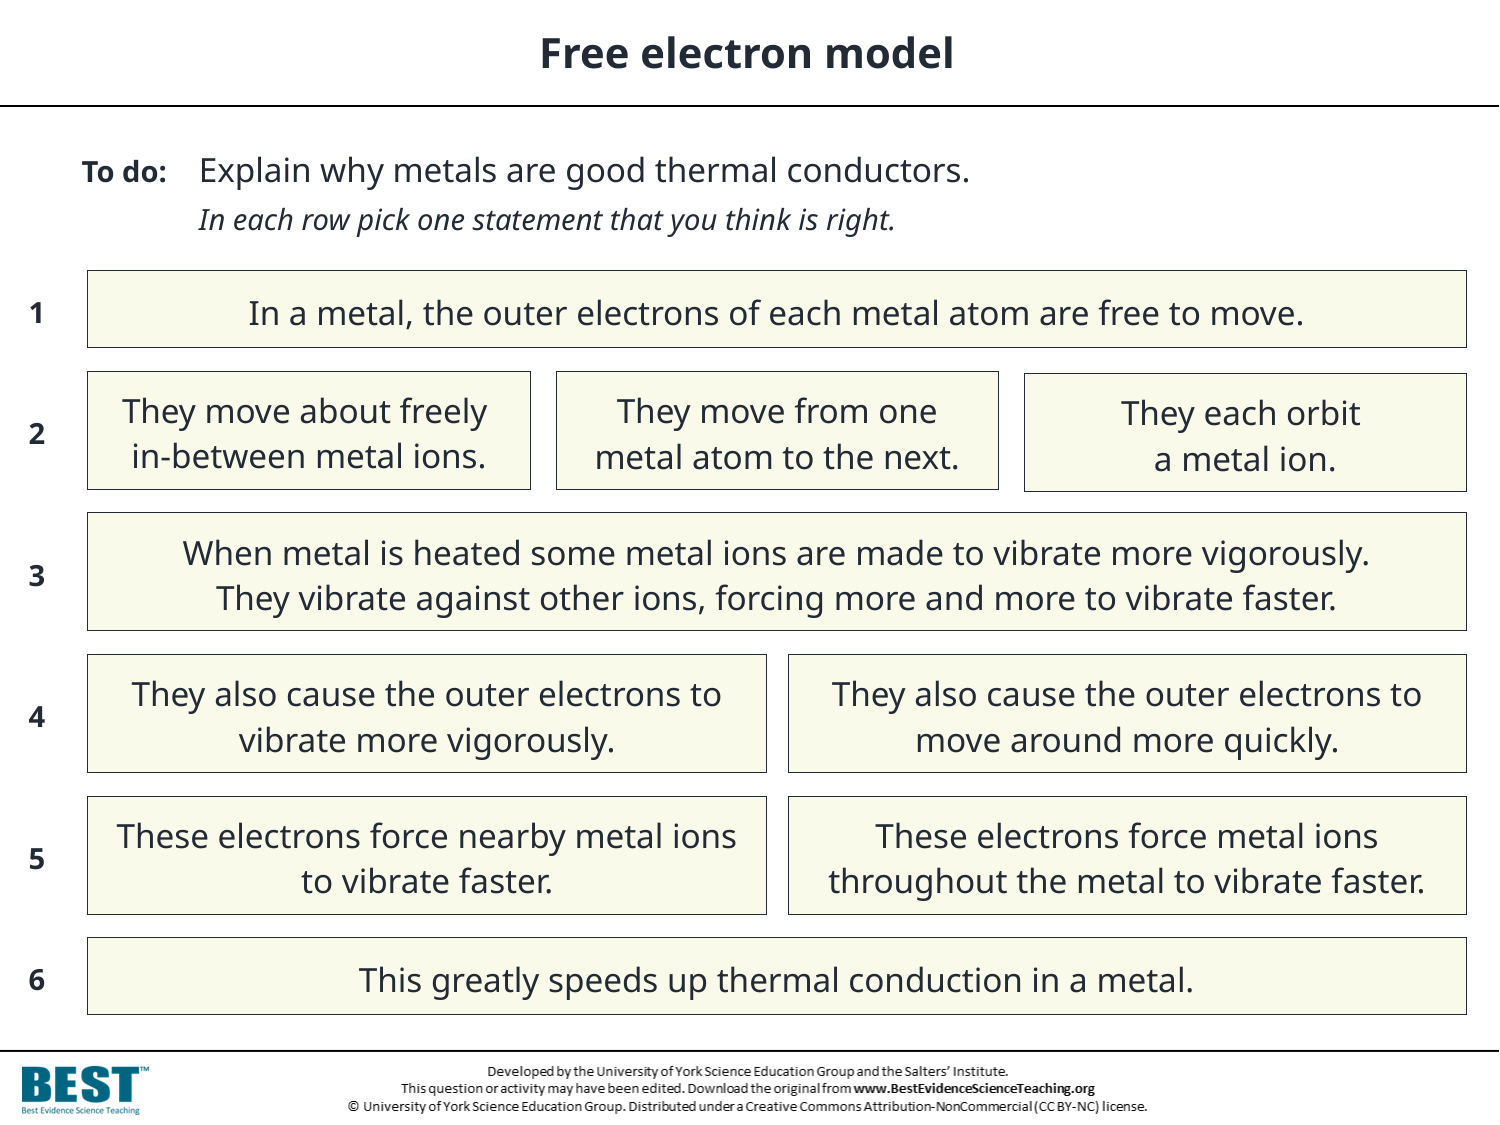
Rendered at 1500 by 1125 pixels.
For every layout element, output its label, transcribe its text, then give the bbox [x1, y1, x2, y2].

text_box Free electron model [23, 4, 1471, 99]
picture [0, 105, 1500, 1125]
